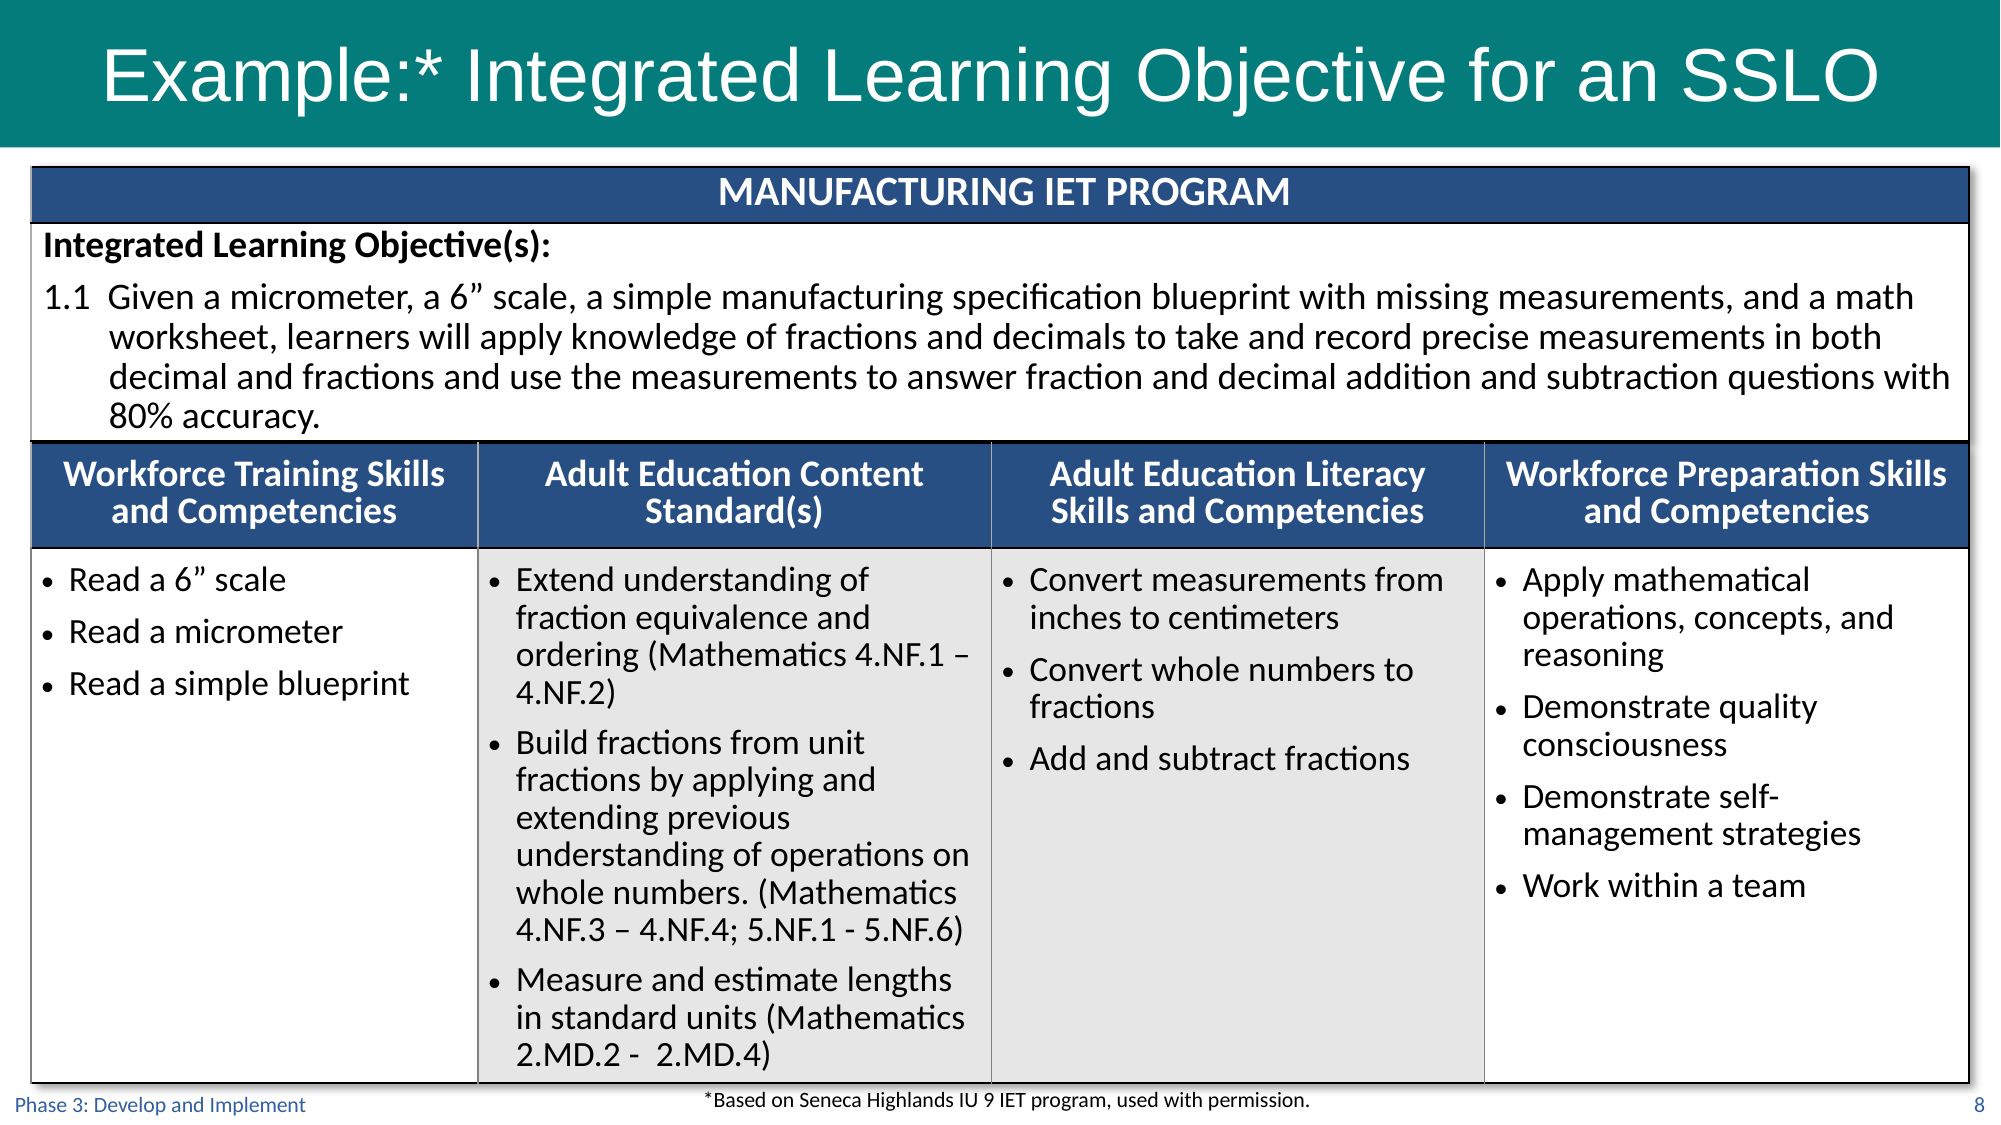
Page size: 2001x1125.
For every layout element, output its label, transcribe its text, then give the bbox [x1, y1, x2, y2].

table_header Adult Education Literacy Skills and Competencies [992, 444, 1484, 547]
table_header Adult Education Content Standard(s) [479, 444, 991, 547]
text_box 8 [1549, 1078, 2000, 1125]
table_cell Extend understanding of fraction equivalence and ordering (Mathematics 4.NF.1 – 4.NF.2) Build fractions from unit fractions by applying and extending previous understanding of operations on whole numbers. (Mathematics 4.NF.3 – 4.NF.4; 5.NF.1 - 5.NF.6) Measure and estimate lengths in standard units (Mathematics 2.MD.2 - 2.MD.4) [479, 549, 991, 1082]
title Example:* Integrated Learning Objective for an SSLO [86, 28, 1933, 124]
table_header MANUFACTURING IET PROGRAM [32, 168, 1968, 222]
table_header Workforce Training Skills and Competencies [32, 444, 477, 547]
table_cell Integrated Learning Objective(s): 1.1 Given a micrometer, a 6” scale, a simple manufacturing specification blueprint with missing measurements, and a math worksheet, learners will apply knowledge of fractions and decimals to take and record precise measurements in both decimal and fractions and use the measurements to answer fraction and decimal addition and subtraction questions with 80% accuracy. [32, 224, 1968, 440]
table_cell Apply mathematical operations, concepts, and reasoning Demonstrate quality consciousness Demonstrate self-management strategies Work within a team [1485, 549, 1968, 1082]
text_box [0, 0, 2000, 148]
table_header Workforce Preparation Skills and Competencies [1485, 444, 1968, 547]
table_cell Convert measurements from inches to centimeters Convert whole numbers to fractions Add and subtract fractions [992, 549, 1484, 1082]
table_cell Read a 6” scale Read a micrometer Read a simple blueprint [32, 549, 477, 1078]
text_box *Based on Seneca Highlands IU 9 IET program, used with permission. [687, 1095, 1332, 1120]
text_box Phase 3: Develop and Implement [0, 1078, 675, 1125]
